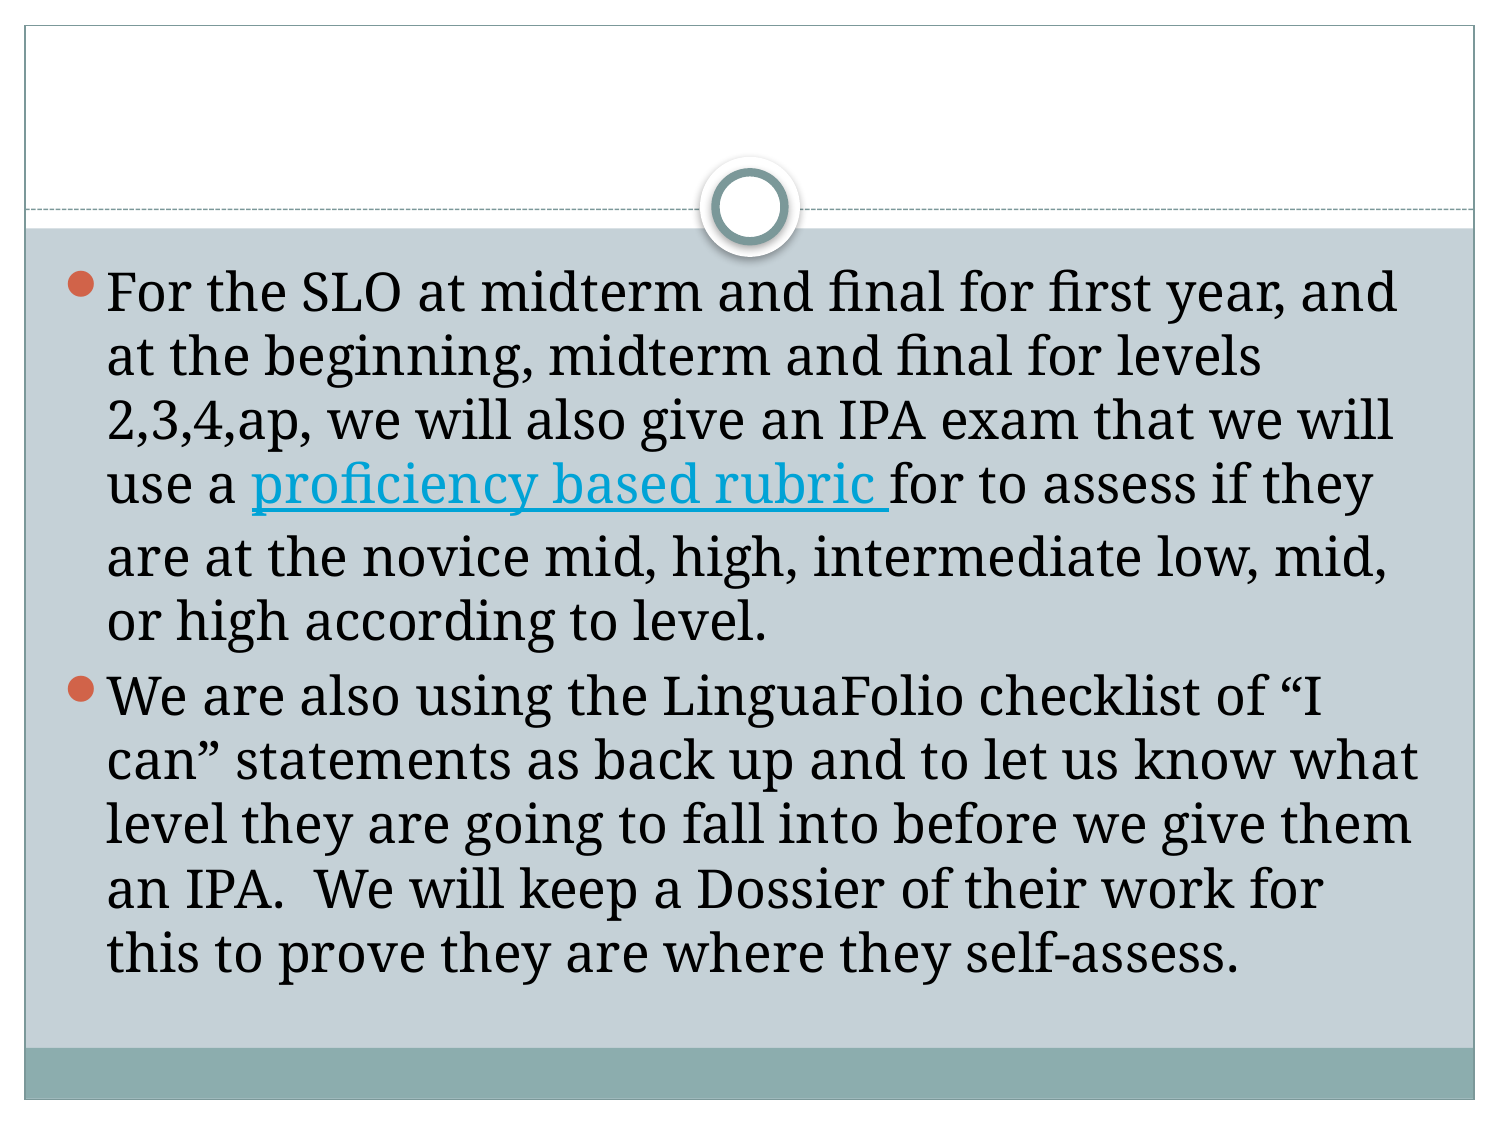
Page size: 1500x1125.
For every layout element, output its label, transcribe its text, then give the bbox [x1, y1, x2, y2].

list For the SLO at midterm and final for first year, and at the beginning, midterm and final for levels 2,3,4,ap, we will also give an IPA exam that we will use a proficiency based rubric for to assess if they are at the novice mid, high, intermediate low, mid, or high according to level. We are also using the LinguaFolio checklist of “I can” statements as back up and to let us know what level they are going to fall into before we give them an IPA. We will keep a Dossier of their work for this to prove they are where they self-assess. [49, 250, 1445, 1001]
